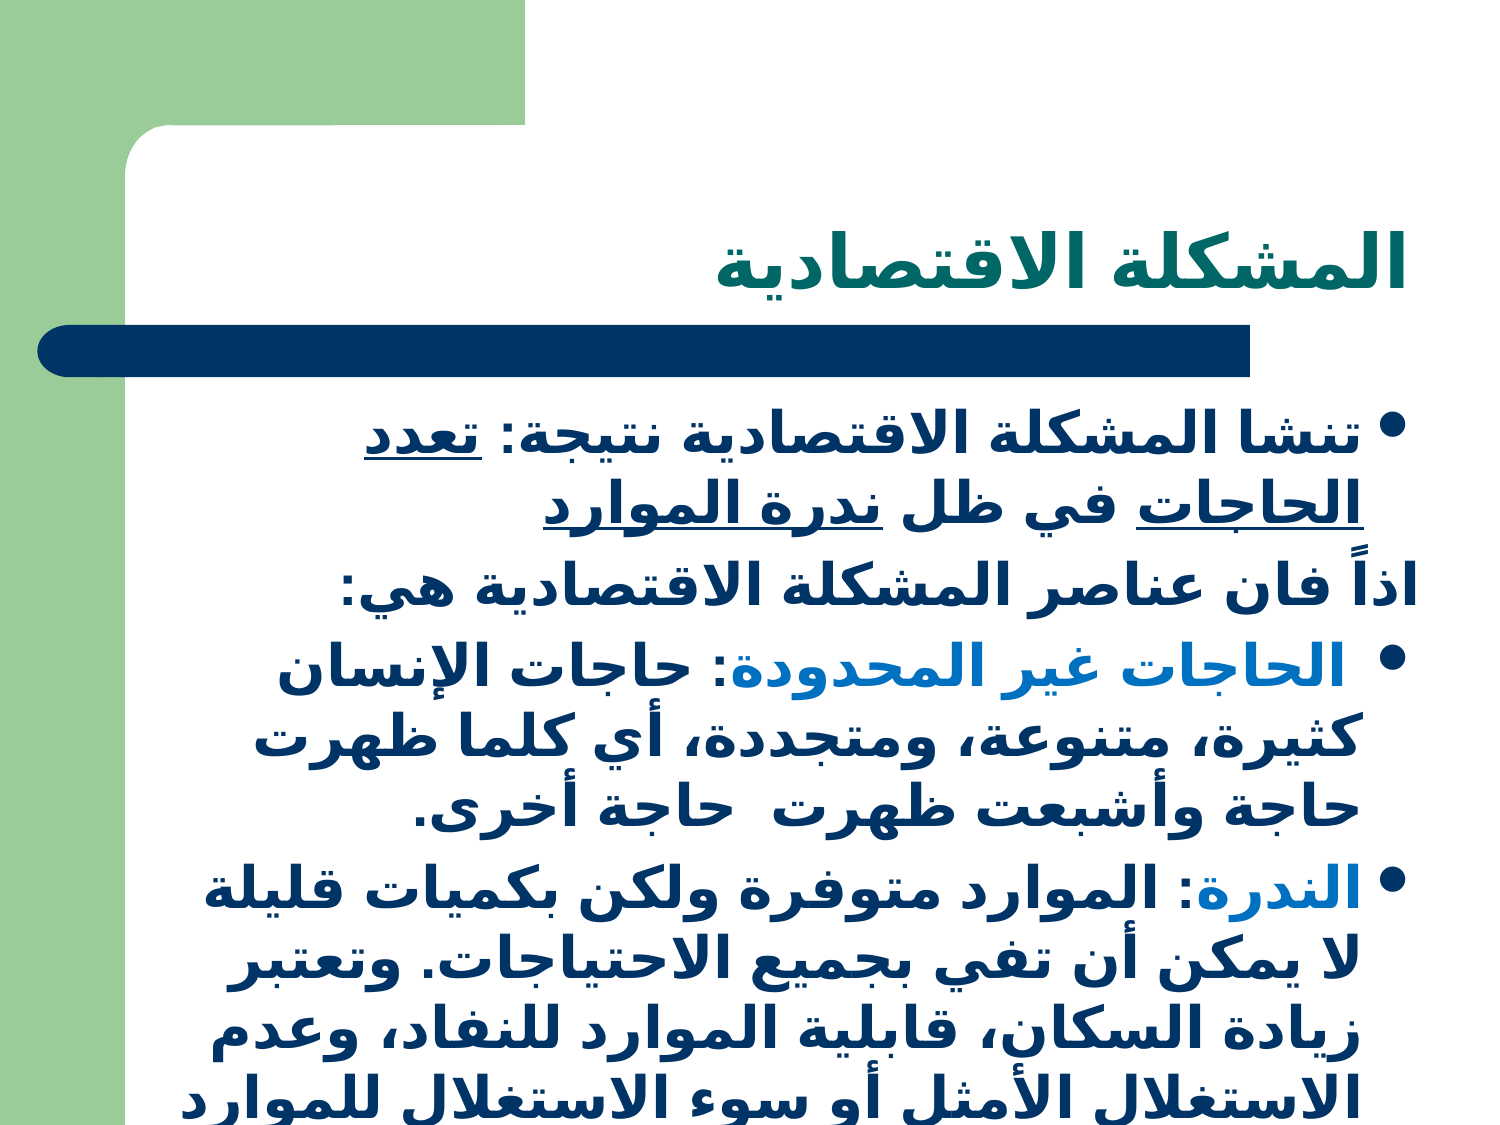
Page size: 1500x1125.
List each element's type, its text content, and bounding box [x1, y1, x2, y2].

list تنشا المشكلة الاقتصادية نتيجة: تعدد الحاجات في ظل ندرة الموارد اذاً فان عناصر المشكلة الاقتصادية هي: الحاجات غير المحدودة: حاجات الإنسان كثيرة، متنوعة، ومتجددة، أي كلما ظهرت حاجة وأشبعت ظهرت حاجة أخرى. الندرة: الموارد متوفرة ولكن بكميات قليلة لا يمكن أن تفي بجميع الاحتياجات. وتعتبر زيادة السكان، قابلية الموارد للنفاد، وعدم الاستغلال الأمثل أو سوء الاستغلال للموارد من أهم أسباب الندرة. [137, 387, 1436, 1083]
title المشكلة الاقتصادية [125, 125, 1425, 313]
